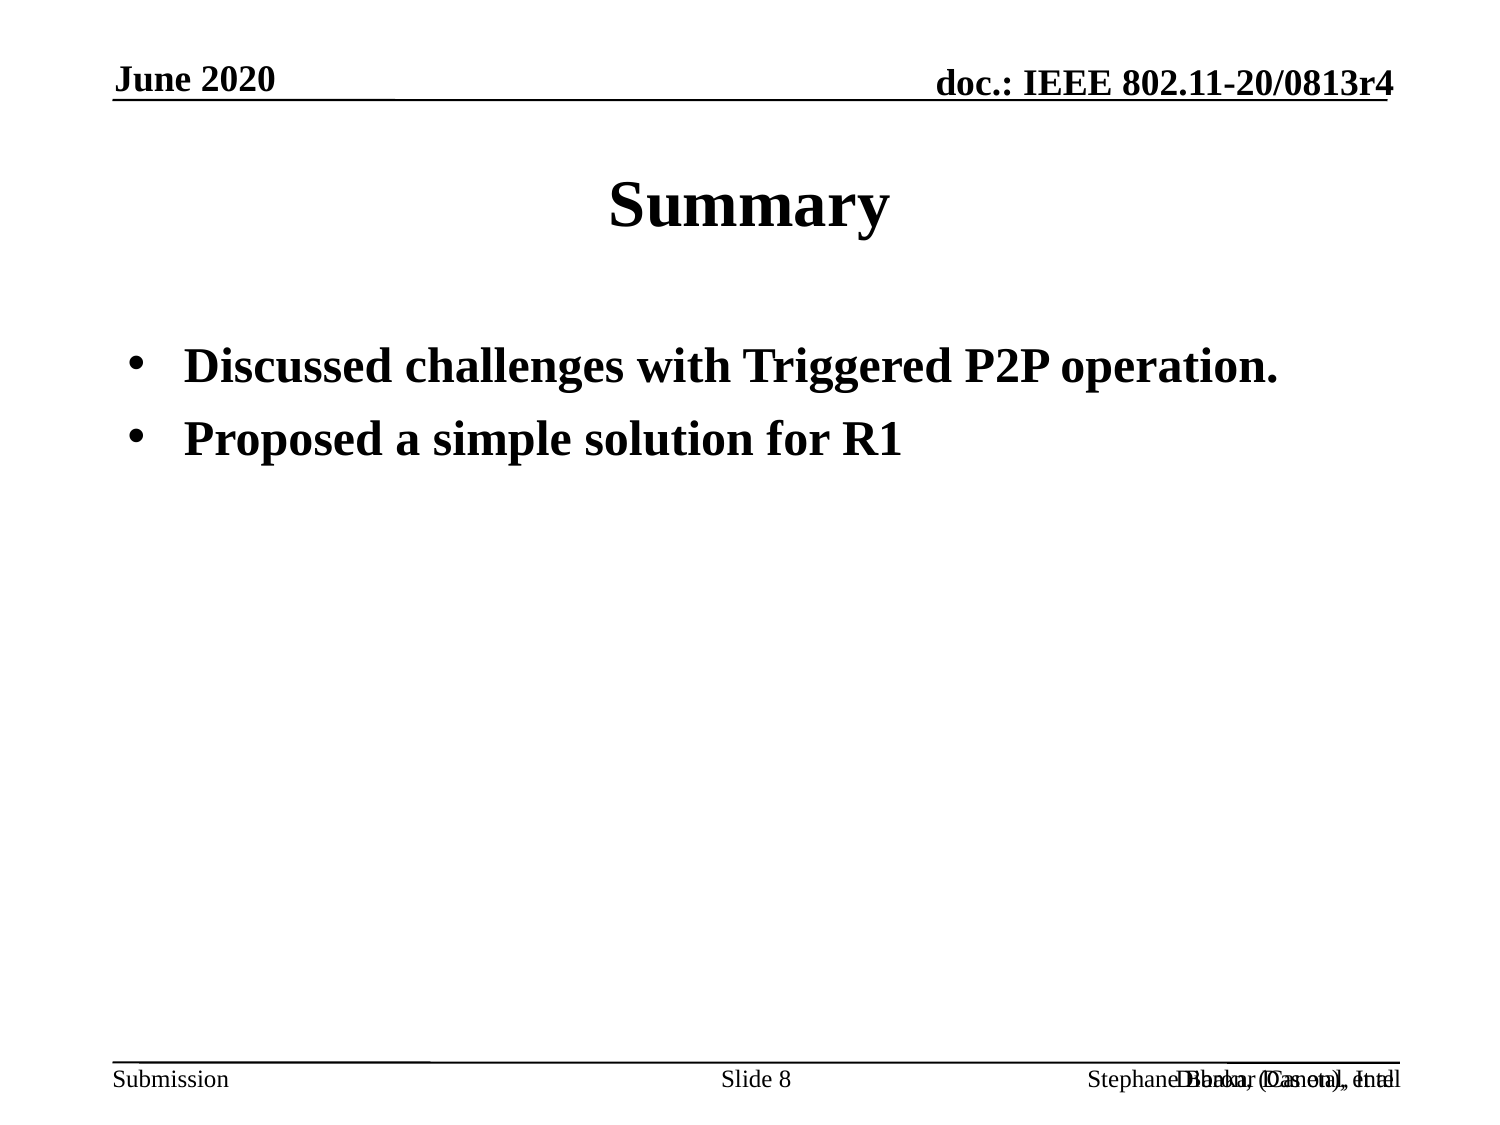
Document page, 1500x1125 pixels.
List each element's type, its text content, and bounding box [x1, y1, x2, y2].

footer Stephane Baron, (Canon), et al [878, 1061, 1402, 1093]
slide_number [114, 54, 423, 100]
list Discussed challenges with Triggered P2P operation. Proposed a simple solution for R1 [112, 324, 1388, 1000]
slide_number Slide 8 [712, 1061, 800, 1123]
title Summary [112, 112, 1388, 288]
